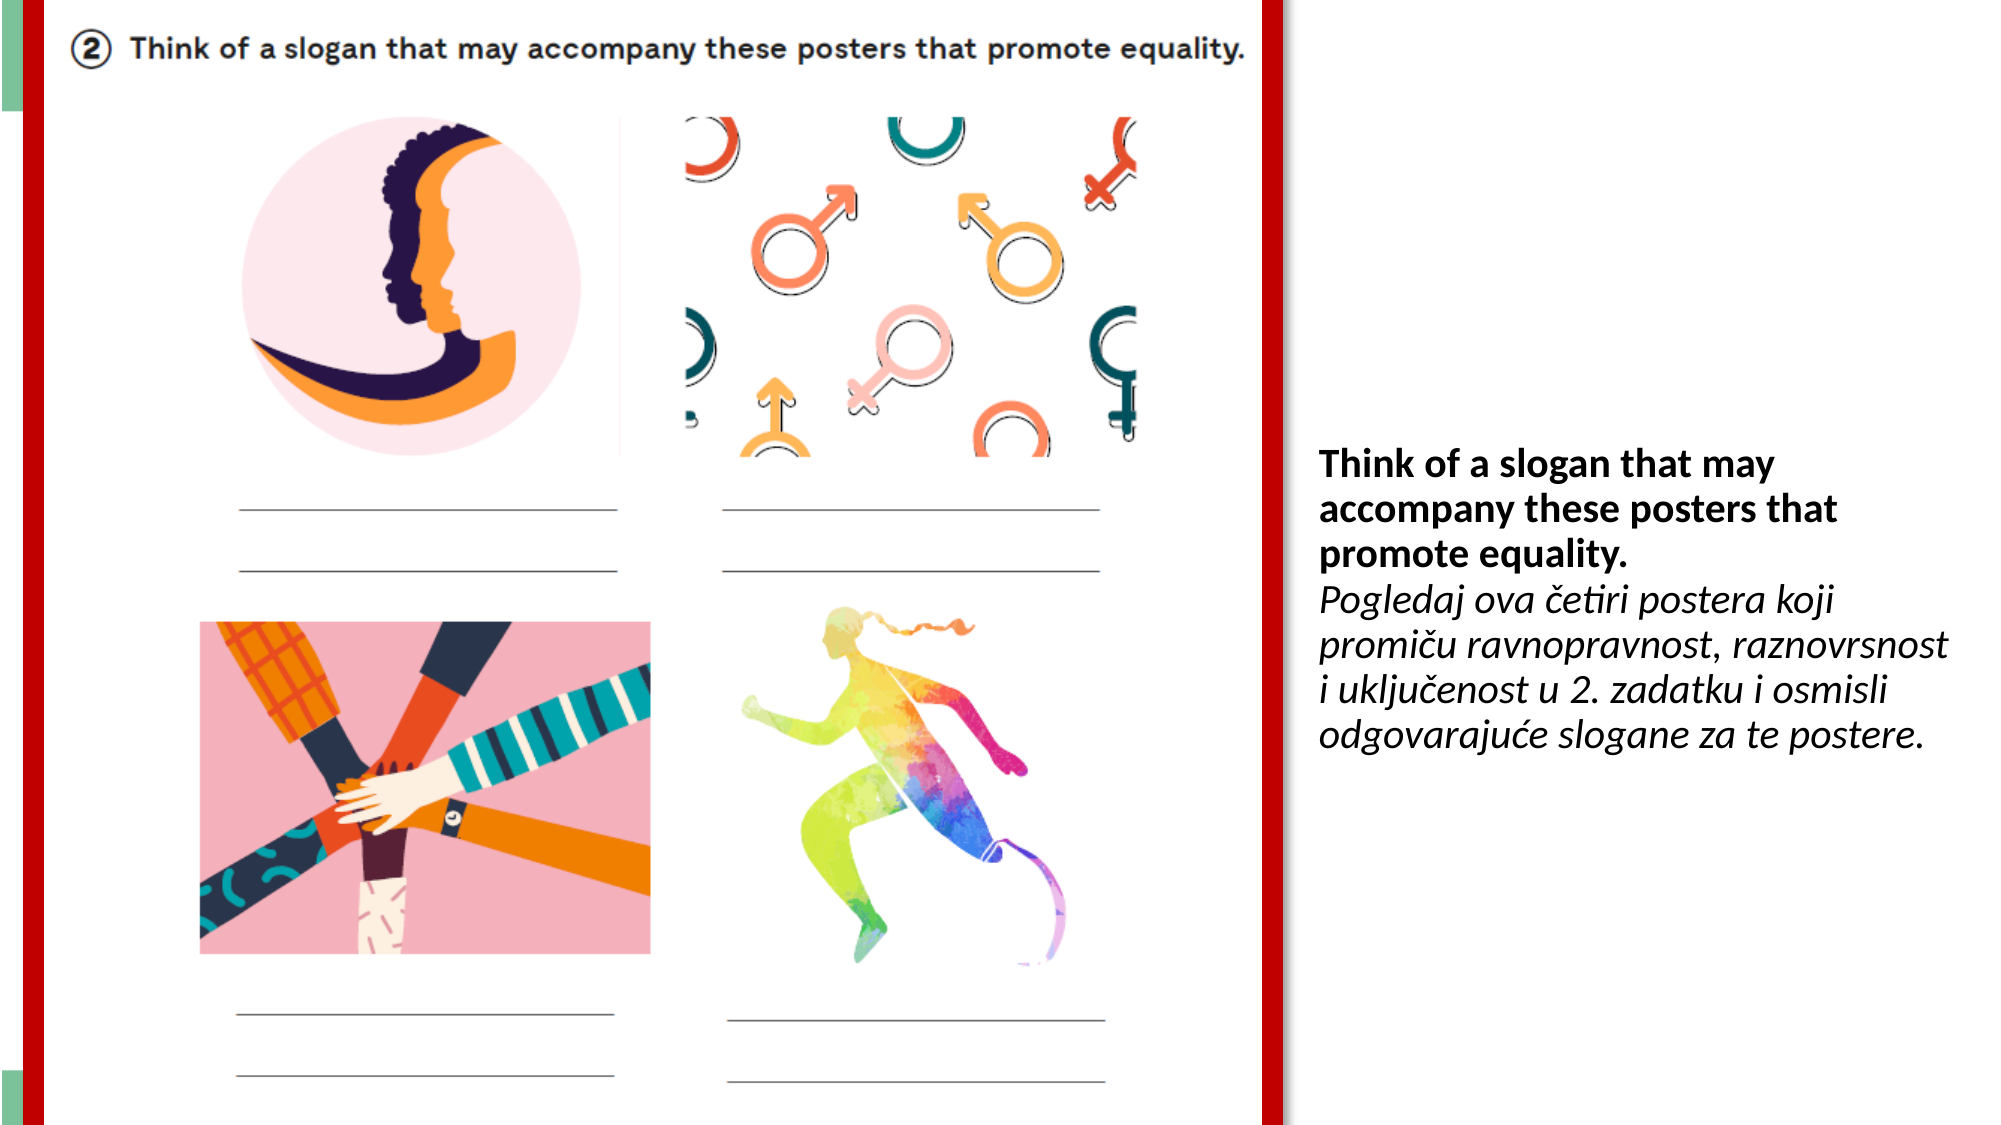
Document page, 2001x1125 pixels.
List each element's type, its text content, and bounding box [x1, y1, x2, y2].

text_box Think of a slogan that may accompany these posters that promote equality. Pogledaj ova četiri postera koji promiču ravnopravnost, raznovrsnost i uključenost u 2. zadatku i osmisli odgovarajuće slogane za te postere. [1303, 434, 1973, 1125]
picture [2, 0, 1263, 1125]
